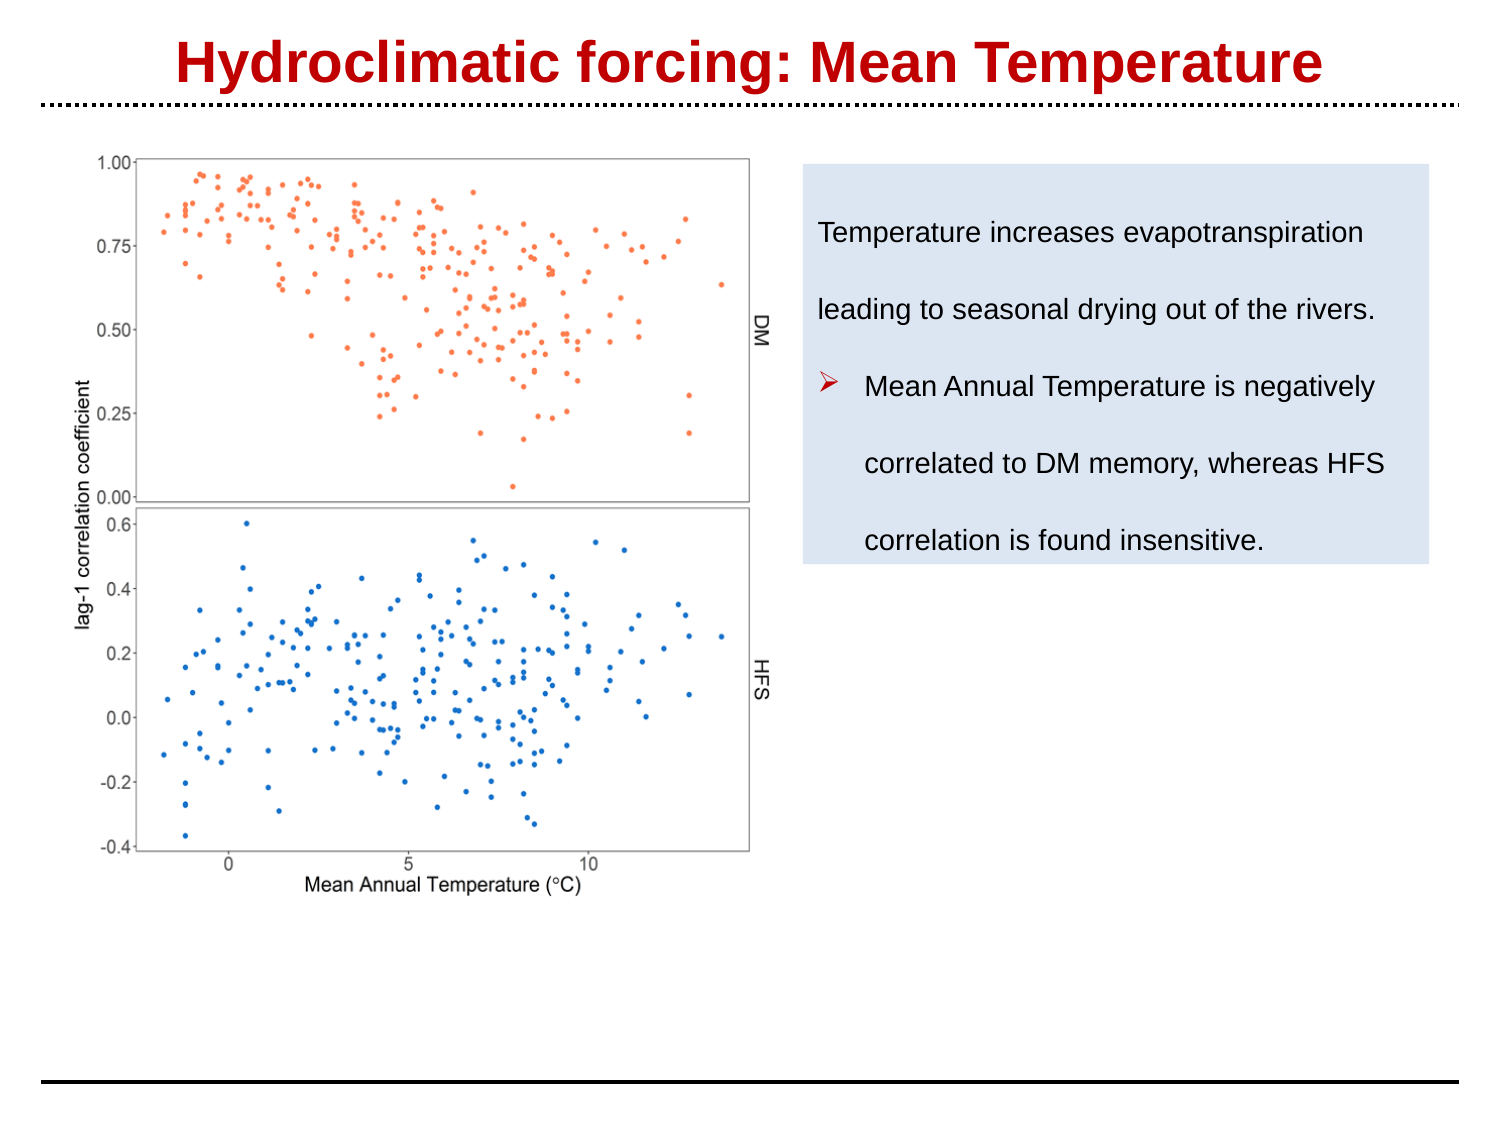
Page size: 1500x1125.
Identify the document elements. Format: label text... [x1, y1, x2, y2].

picture [68, 153, 781, 904]
text_box [63, 114, 1431, 1049]
text_box Temperature increases evapotranspiration leading to seasonal drying out of the rivers. Mean Annual Temperature is negatively correlated to DM memory, whereas HFS correlation is found insensitive. [802, 163, 1430, 565]
title Hydroclimatic forcing: Mean Temperature [0, 0, 1500, 120]
